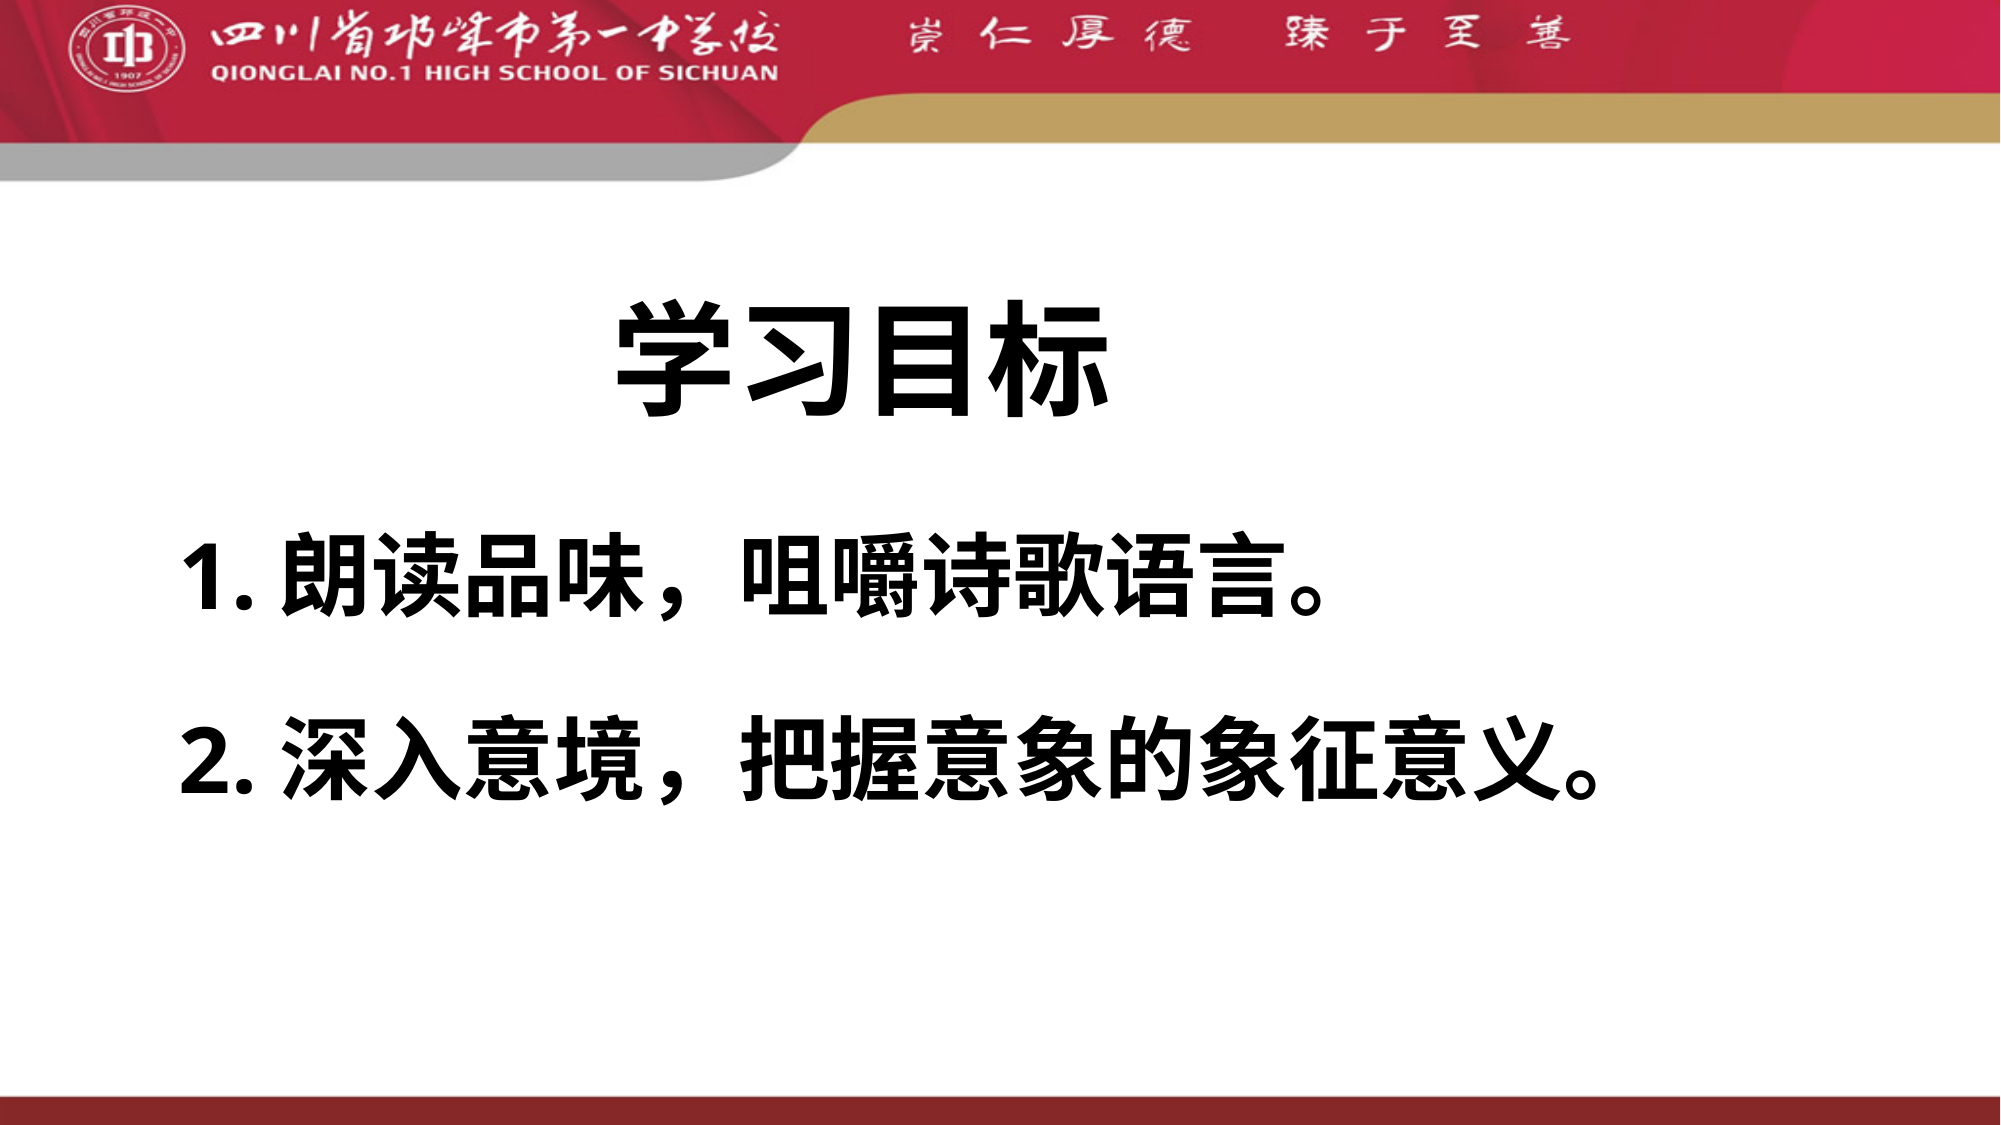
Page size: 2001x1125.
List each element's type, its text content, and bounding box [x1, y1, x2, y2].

text_box 学习目标 [325, 262, 1399, 352]
text_box 1.朗读品味，咀嚼诗歌语言。 2.深入意境，把握意象的象征意义。 [161, 352, 1962, 991]
picture [0, 0, 2001, 1125]
